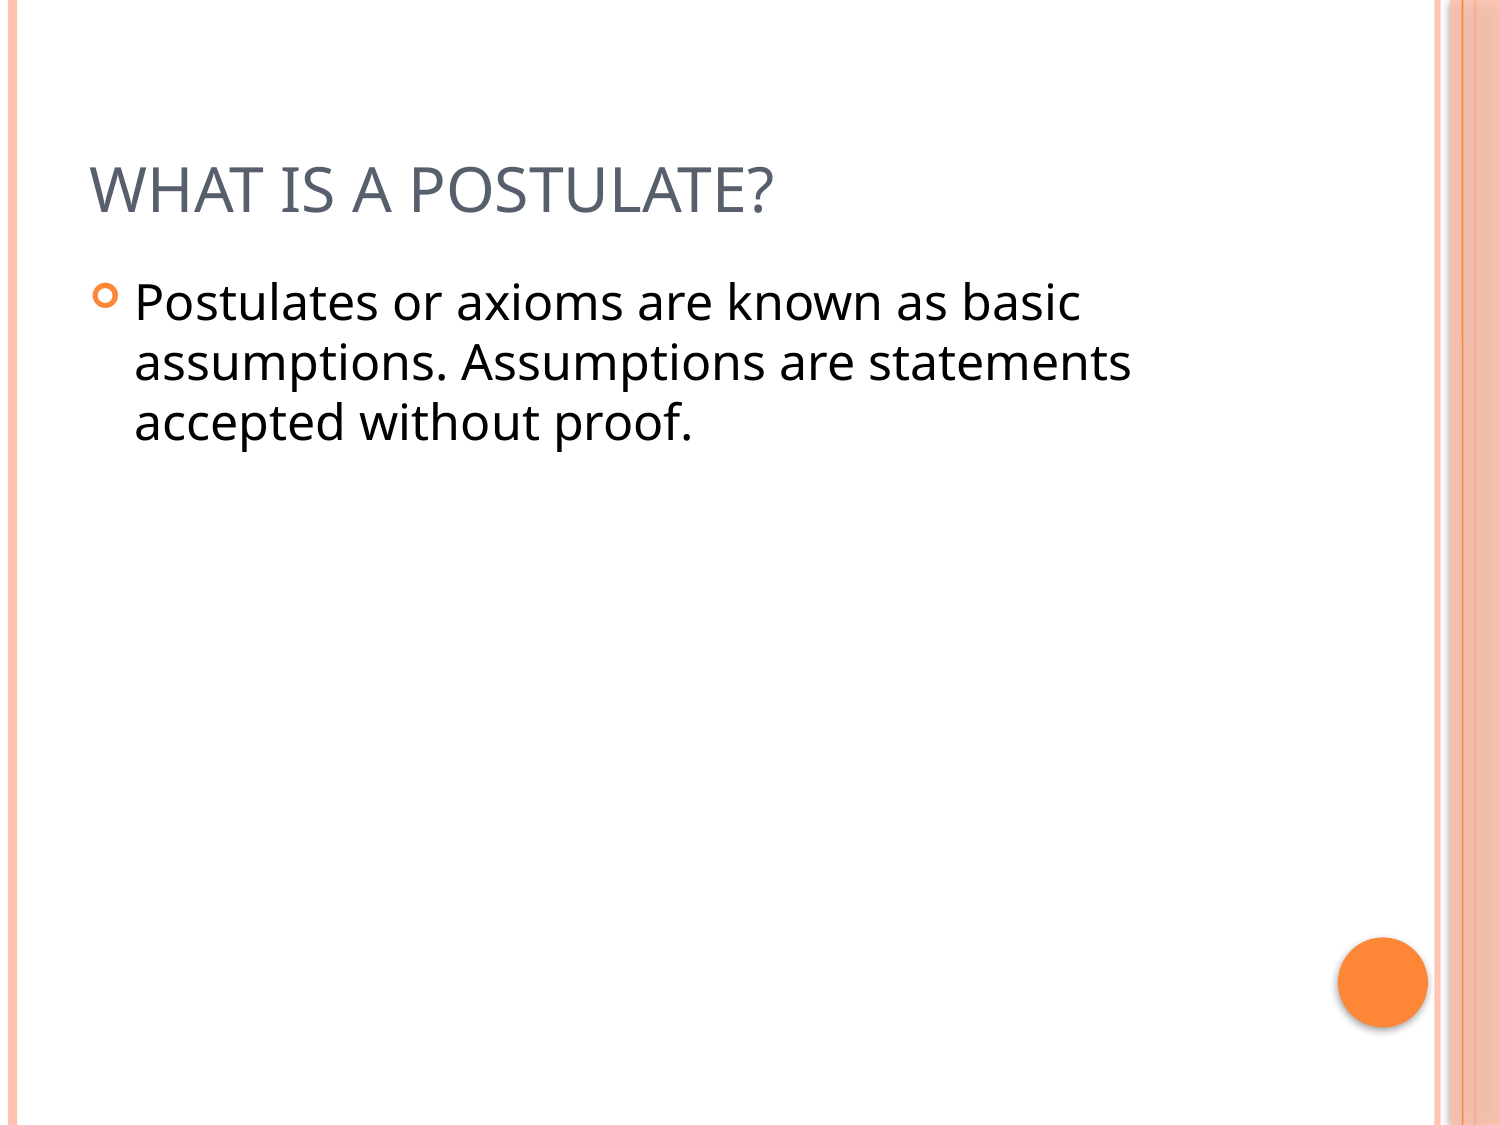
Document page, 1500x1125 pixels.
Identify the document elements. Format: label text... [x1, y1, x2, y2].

title What is a postulate? [75, 45, 1300, 233]
list Postulates or axioms are known as basic assumptions. Assumptions are statements accepted without proof. [75, 262, 1300, 1062]
